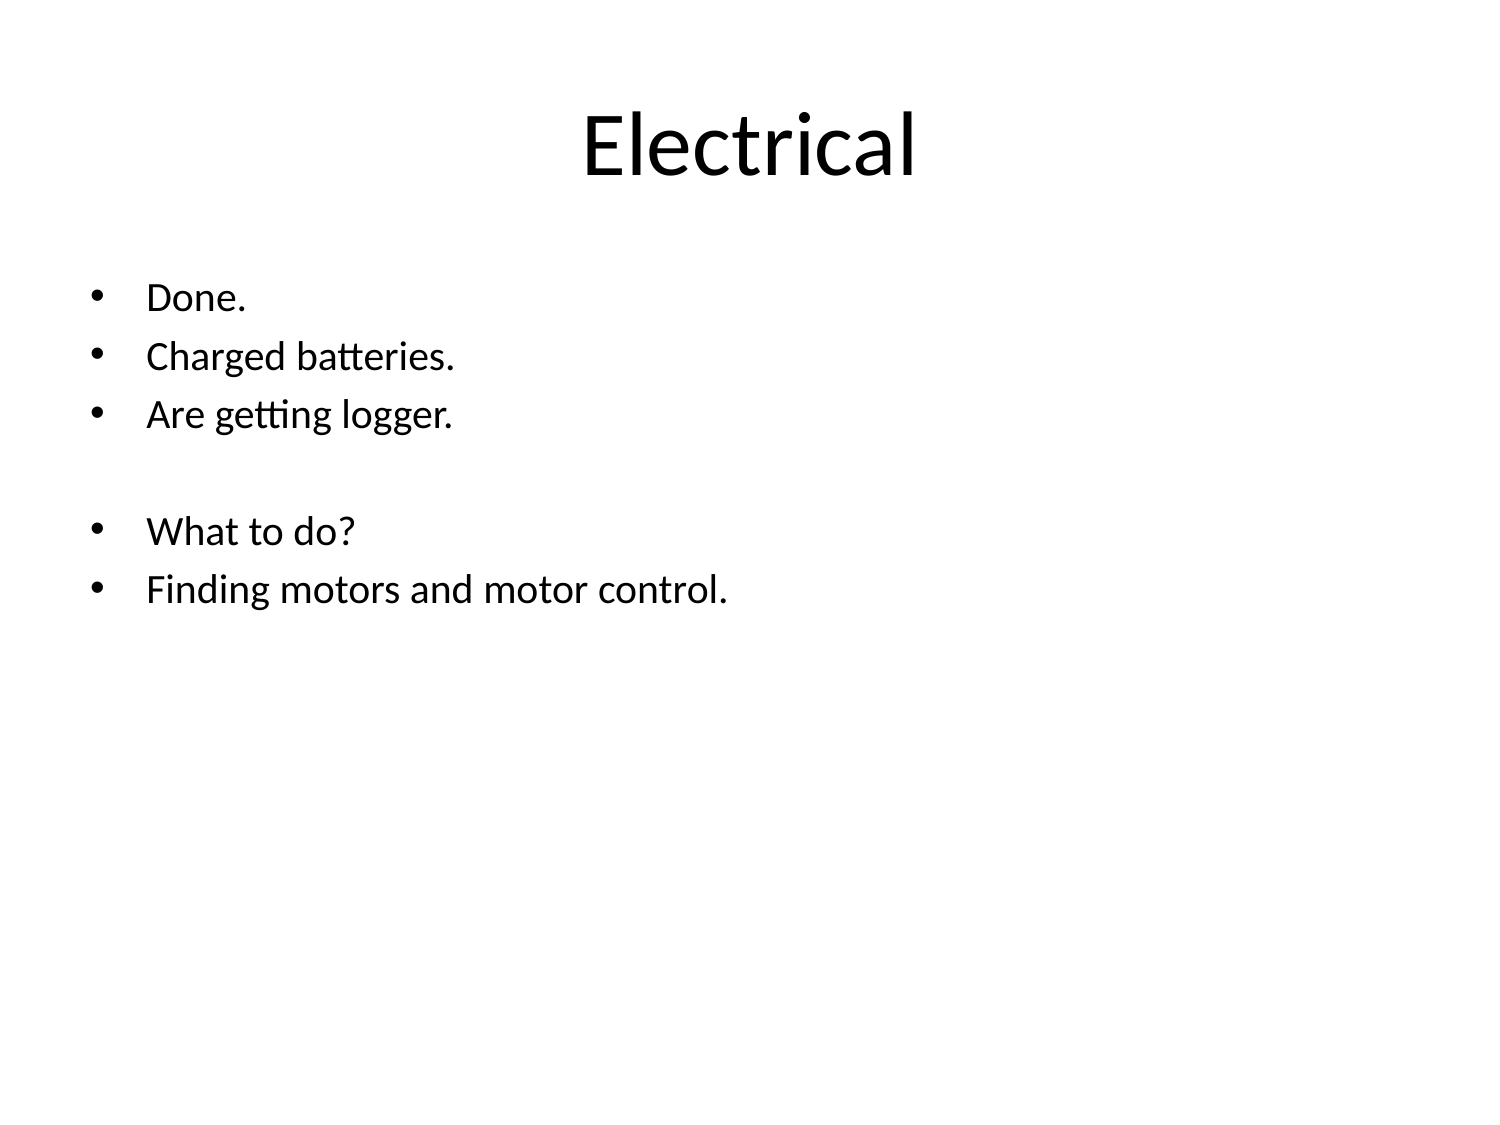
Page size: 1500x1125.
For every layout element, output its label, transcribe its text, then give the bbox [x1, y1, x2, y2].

title Electrical [75, 45, 1425, 233]
list Done. Charged batteries. Are getting logger. What to do? Finding motors and motor control. [75, 262, 1425, 1005]
